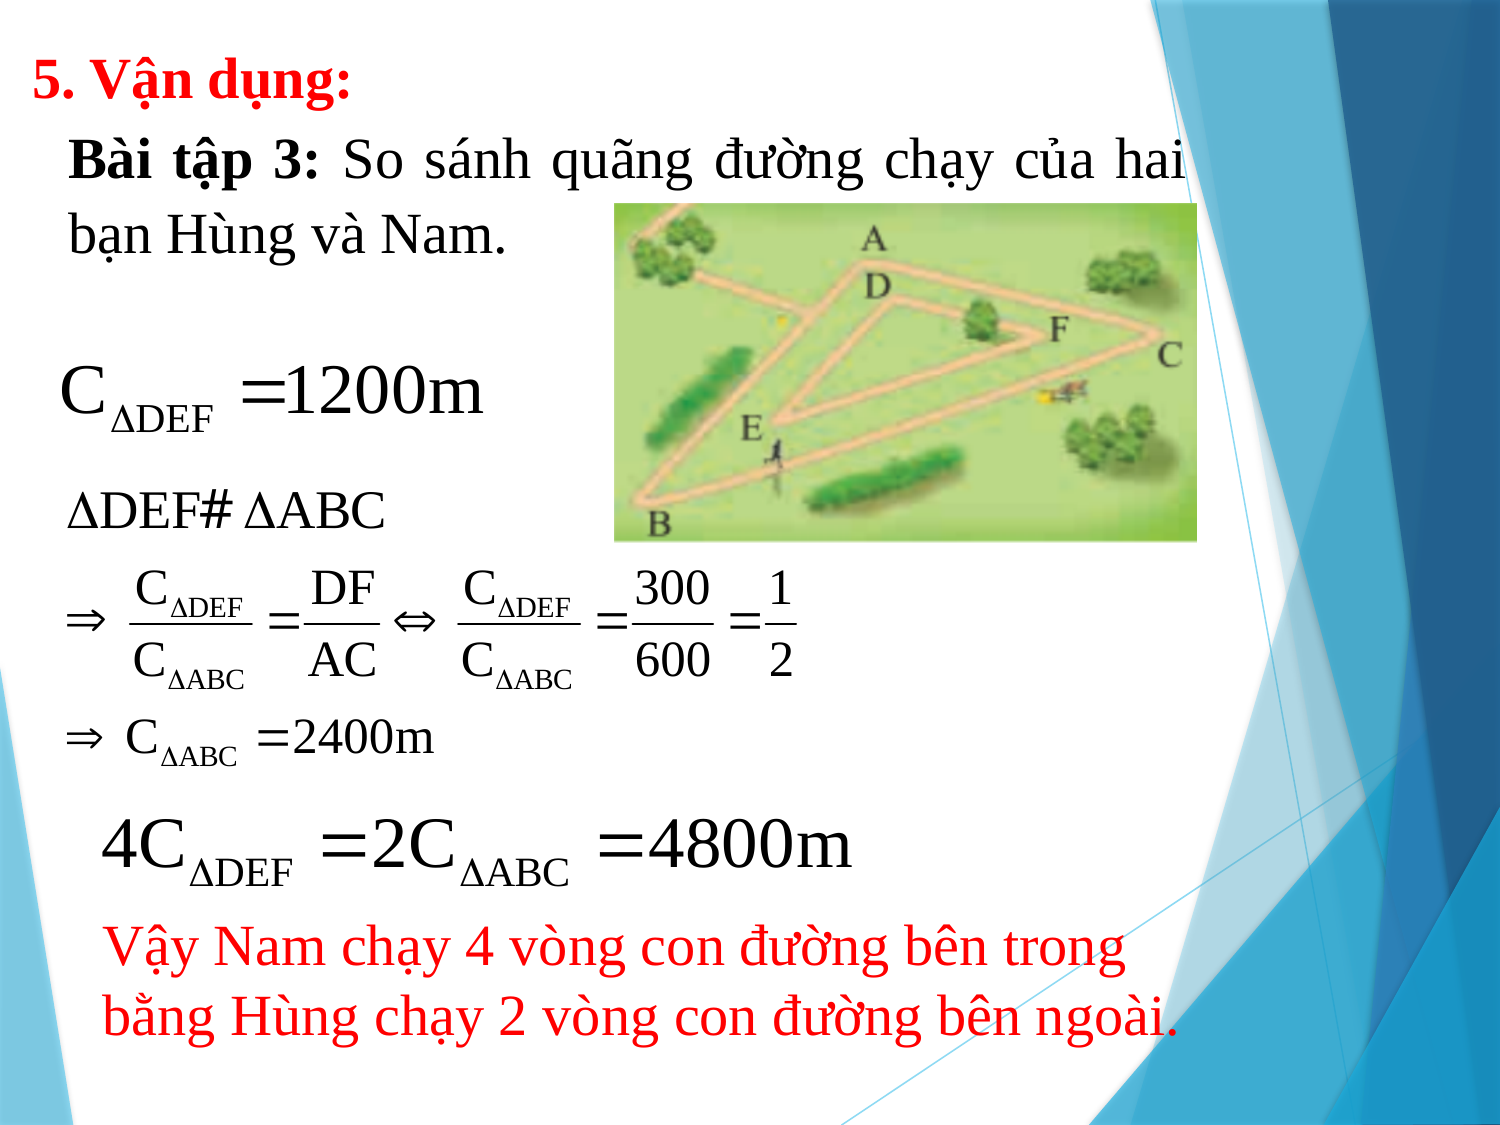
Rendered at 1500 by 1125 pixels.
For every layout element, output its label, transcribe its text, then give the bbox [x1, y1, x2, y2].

picture [614, 202, 1197, 543]
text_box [51, 347, 497, 445]
text_box Vậy Nam chạy 4 vòng con đường bên trong bằng Hùng chạy 2 vòng con đường bên ngoài. [87, 899, 1245, 1055]
text_box Bài tập 3: So sánh quãng đường chạy của hai bạn Hùng và Nam. [53, 107, 1202, 273]
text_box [59, 479, 806, 779]
text_box 5. Vận dụng: [17, 32, 680, 118]
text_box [91, 800, 866, 900]
